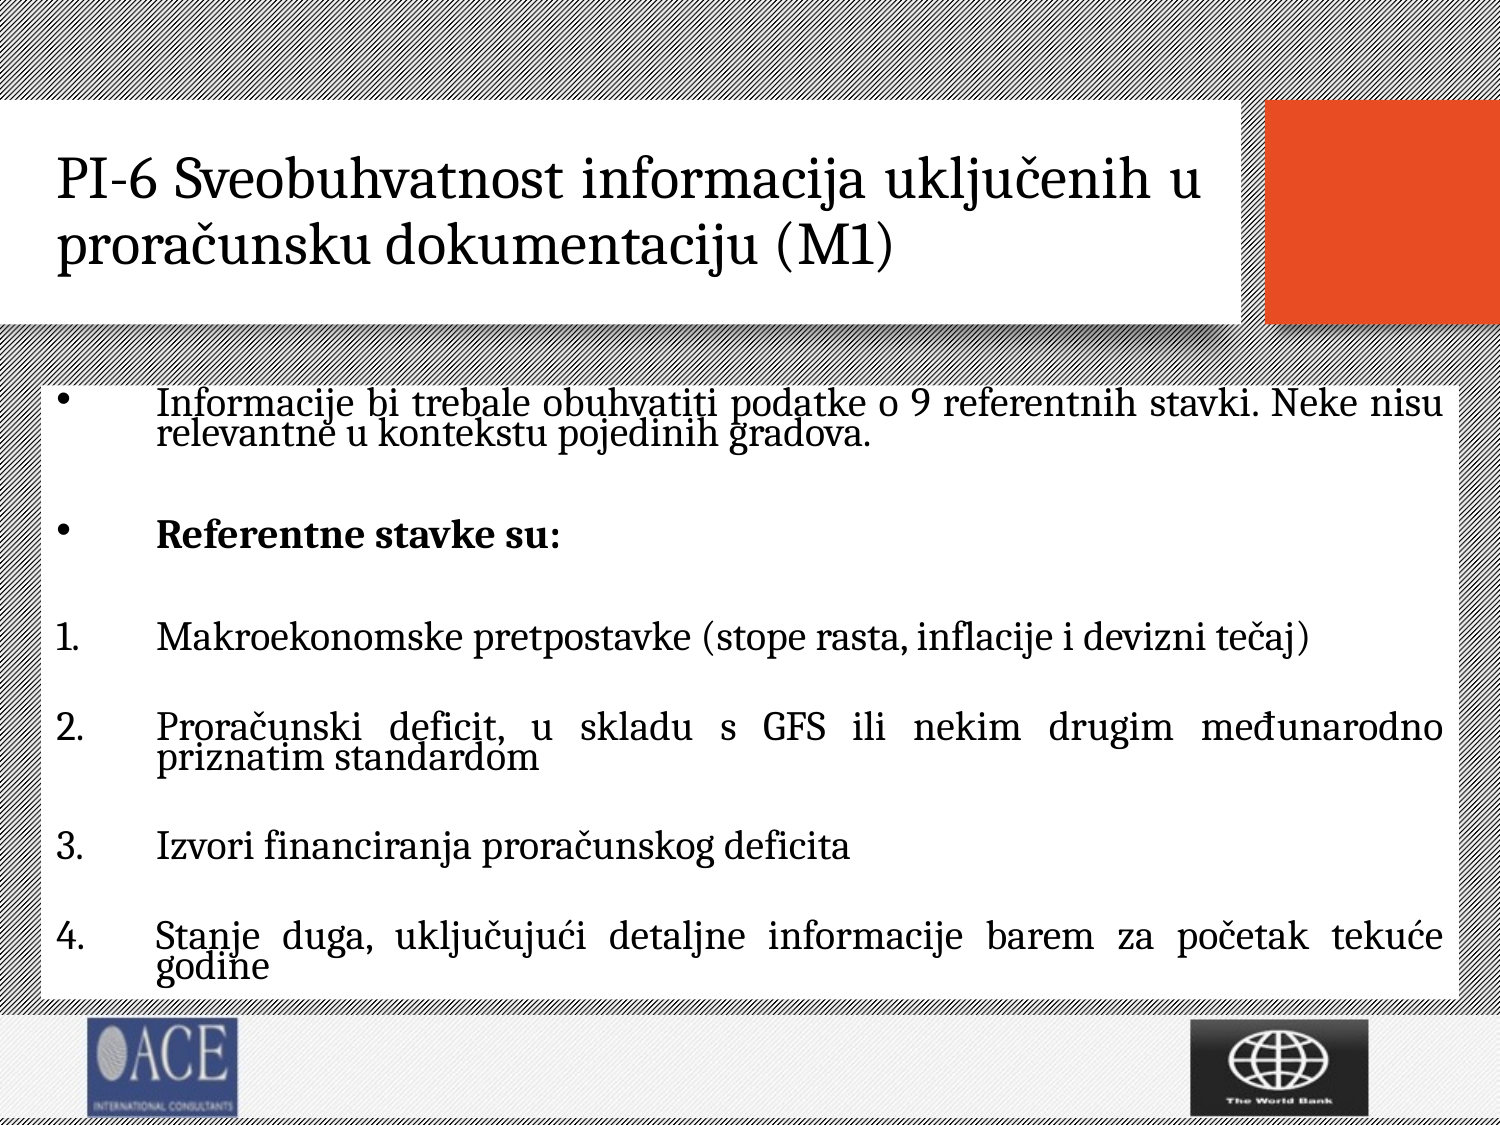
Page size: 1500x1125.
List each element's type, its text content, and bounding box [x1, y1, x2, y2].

title PI-6 Sveobuhvatnost informacija uključenih u proračunsku dokumentaciju (M1) [40, 123, 1219, 301]
picture [0, 0, 1500, 1125]
list Informacije bi trebale obuhvatiti podatke o 9 referentnih stavki. Neke nisu relevantne u kontekstu pojedinih gradova. Referentne stavke su: Makroekonomske pretpostavke (stope rasta, inflacije i devizni tečaj) Proračunski deficit, u skladu s GFS ili nekim drugim međunarodno priznatim standardom Izvori financiranja proračunskog deficita Stanje duga, uključujući detaljne informacije barem za početak tekuće godine [40, 385, 1460, 1000]
